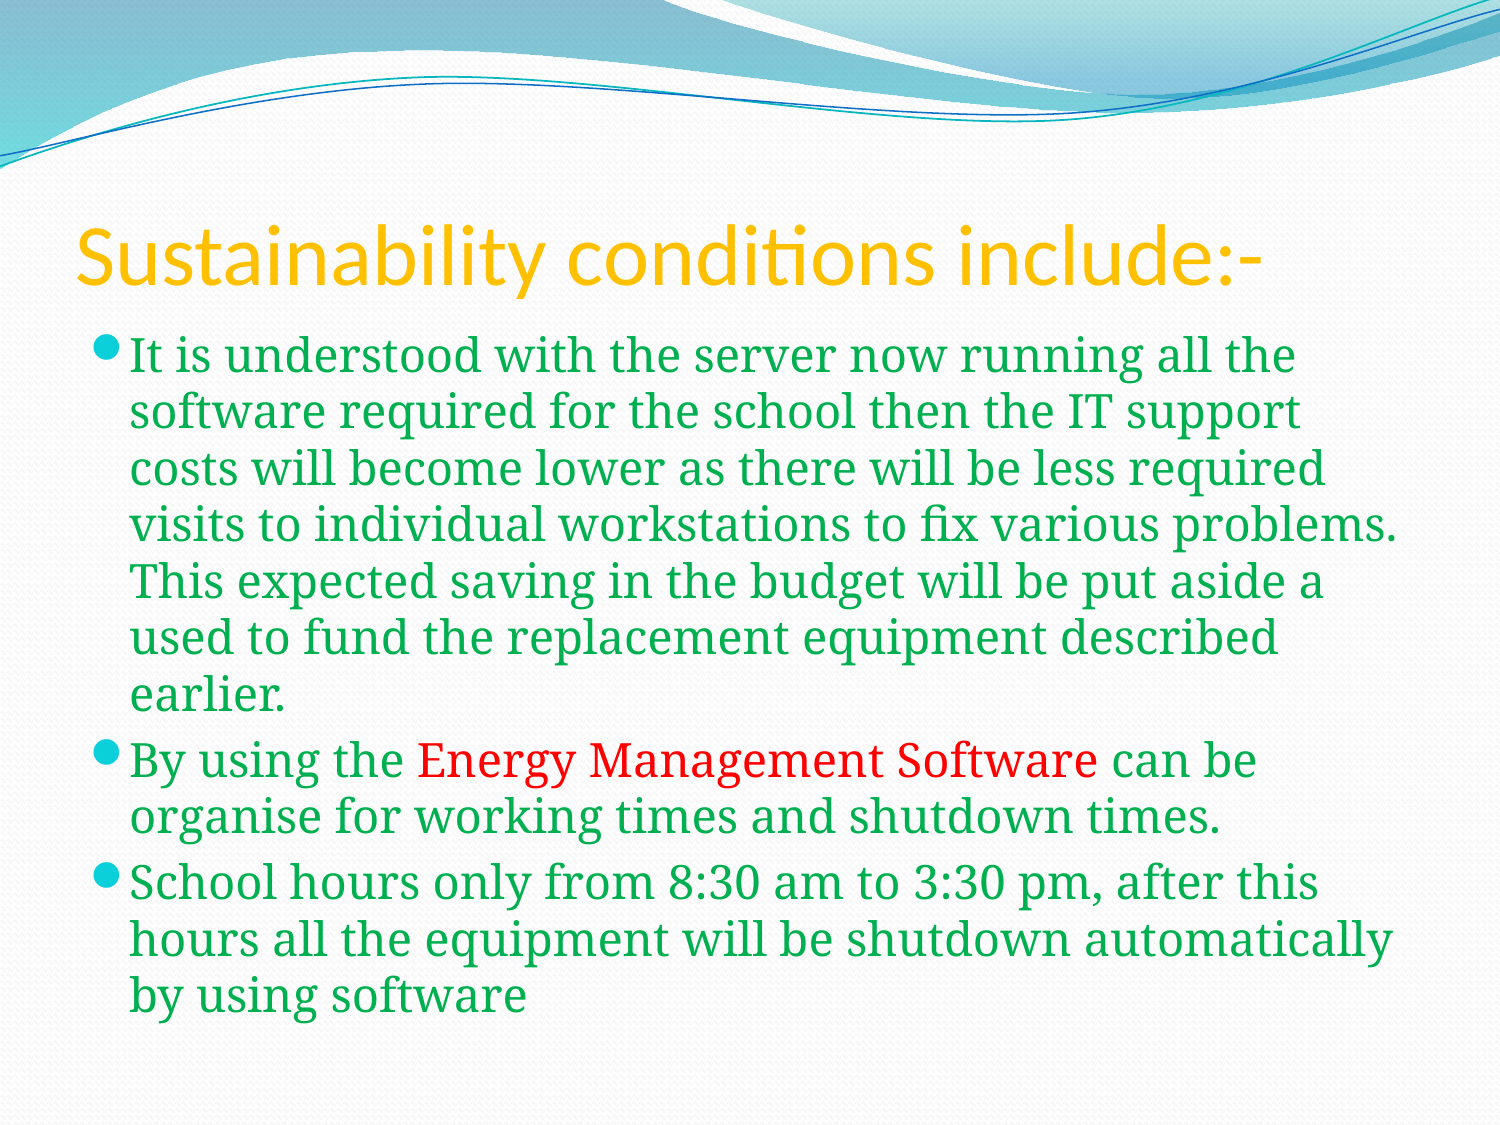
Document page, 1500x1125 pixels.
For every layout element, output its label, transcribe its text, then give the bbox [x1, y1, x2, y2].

list It is understood with the server now running all the software required for the school then the IT support costs will become lower as there will be less required visits to individual workstations to fix various problems. This expected saving in the budget will be put aside a used to fund the replacement equipment described earlier. By using the Energy Management Software can be organise for working times and shutdown times. School hours only from 8:30 am to 3:30 pm, after this hours all the equipment will be shutdown automatically by using software [75, 317, 1425, 1038]
title Sustainability conditions include:- [75, 115, 1425, 303]
